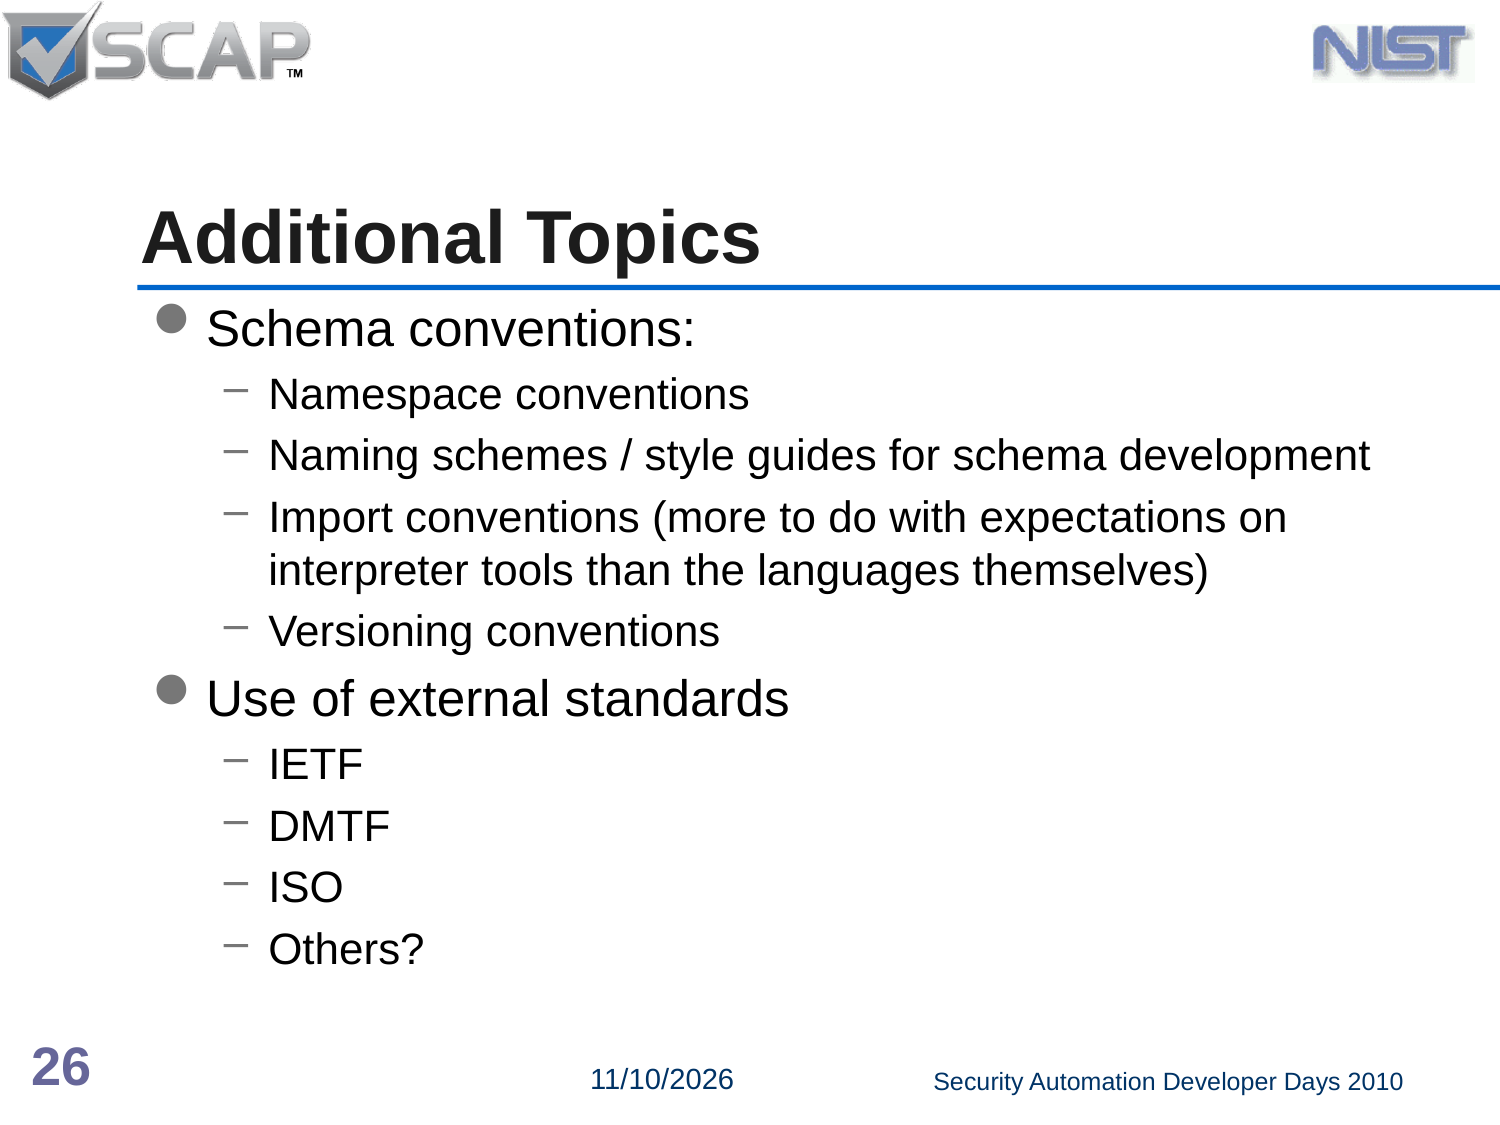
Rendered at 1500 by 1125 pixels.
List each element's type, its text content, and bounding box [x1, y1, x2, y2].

picture [0, 0, 313, 103]
footer Security Automation Developer Days 2010 [912, 1024, 1426, 1104]
title Additional Topics [124, 99, 1426, 288]
picture [1312, 24, 1475, 83]
list Schema conventions: Namespace conventions Naming schemes / style guides for schema development Import conventions (more to do with expectations on interpreter tools than the languages themselves) Versioning conventions Use of external standards IETF DMTF ISO Others? [137, 287, 1400, 1026]
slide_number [399, 1024, 750, 1104]
slide_number 26 [13, 1023, 111, 1105]
